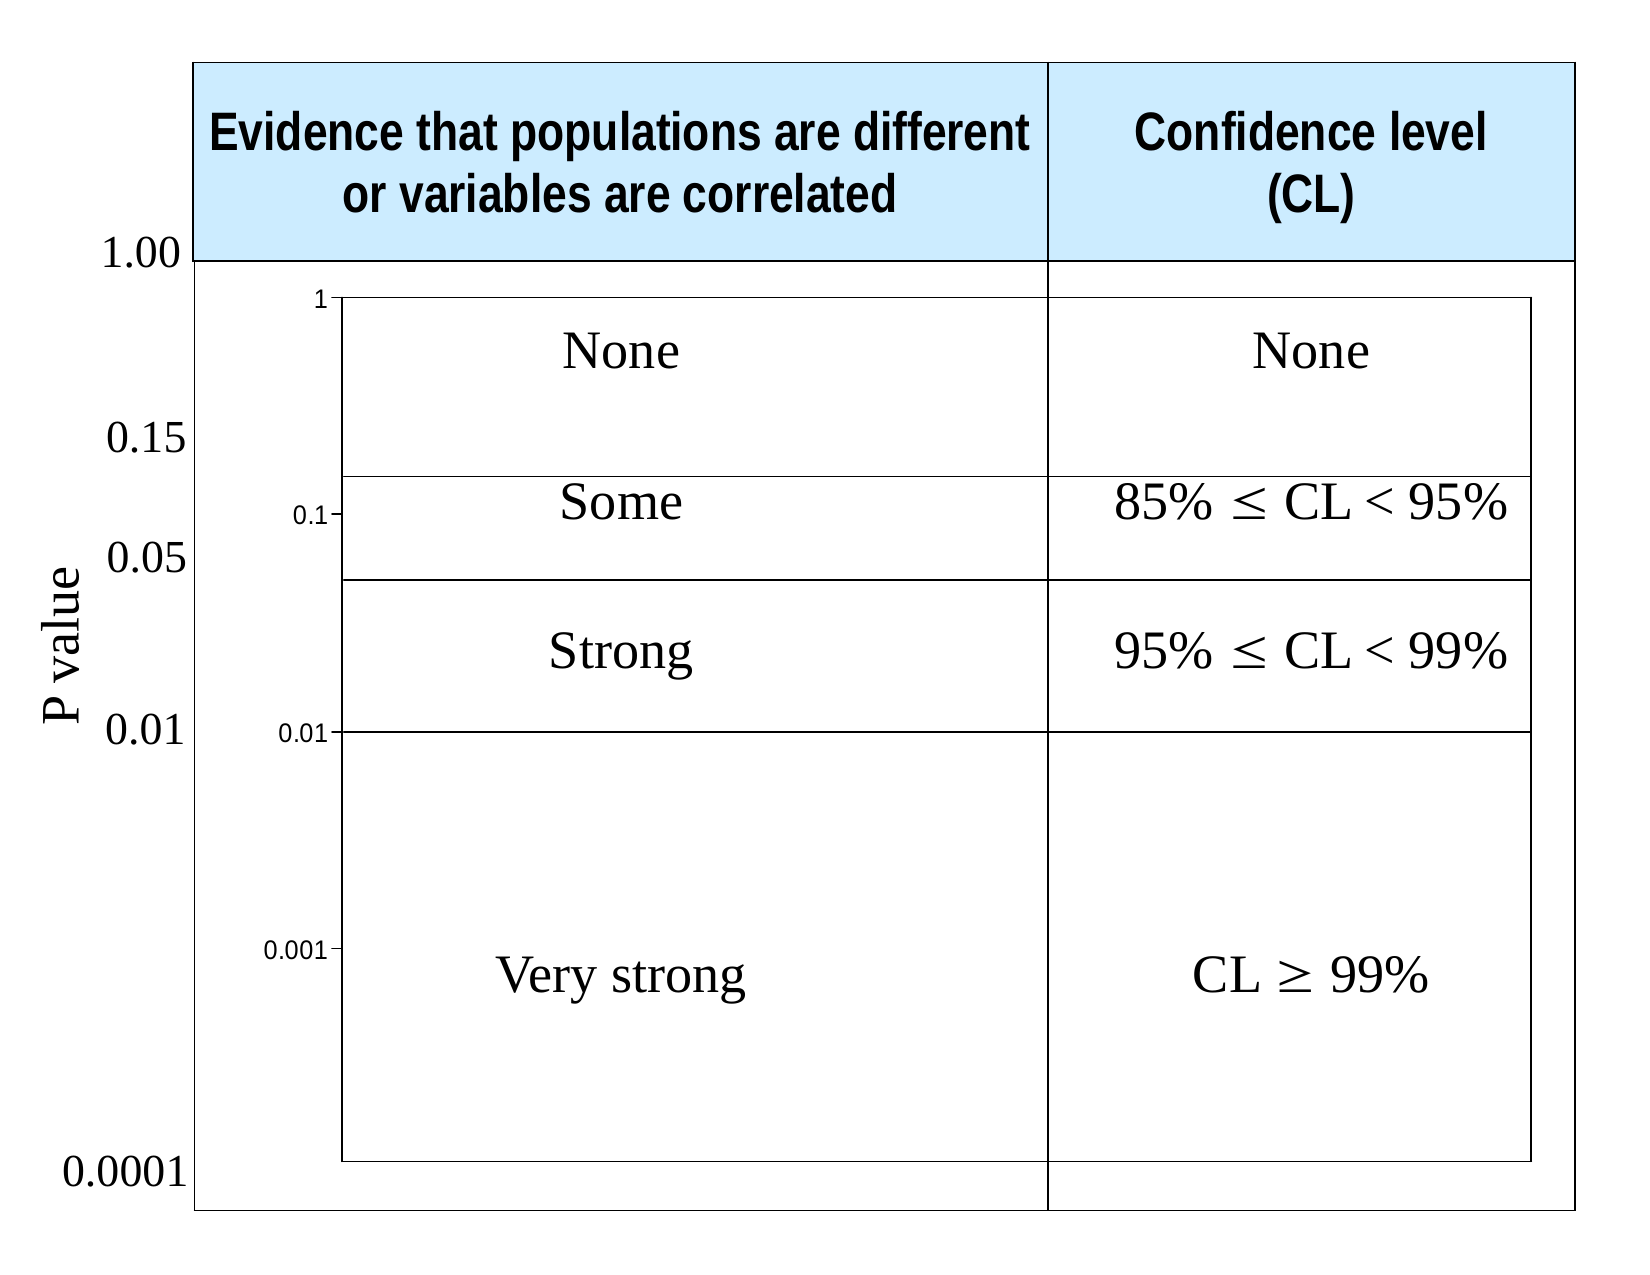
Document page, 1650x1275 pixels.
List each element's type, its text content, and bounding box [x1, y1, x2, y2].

text_box 0.0001 [45, 1132, 187, 1204]
text_box 0.01 [88, 690, 186, 763]
text_box P value [16, 549, 98, 743]
text_box 1.00 [83, 213, 192, 286]
text_box 0.15 [89, 398, 187, 470]
table_header Evidence that populations are different or variables are correlated [194, 63, 1047, 252]
text_box 0.05 [89, 517, 187, 590]
table_header Confidence level (CL) [1049, 63, 1574, 252]
picture [192, 252, 1576, 1208]
